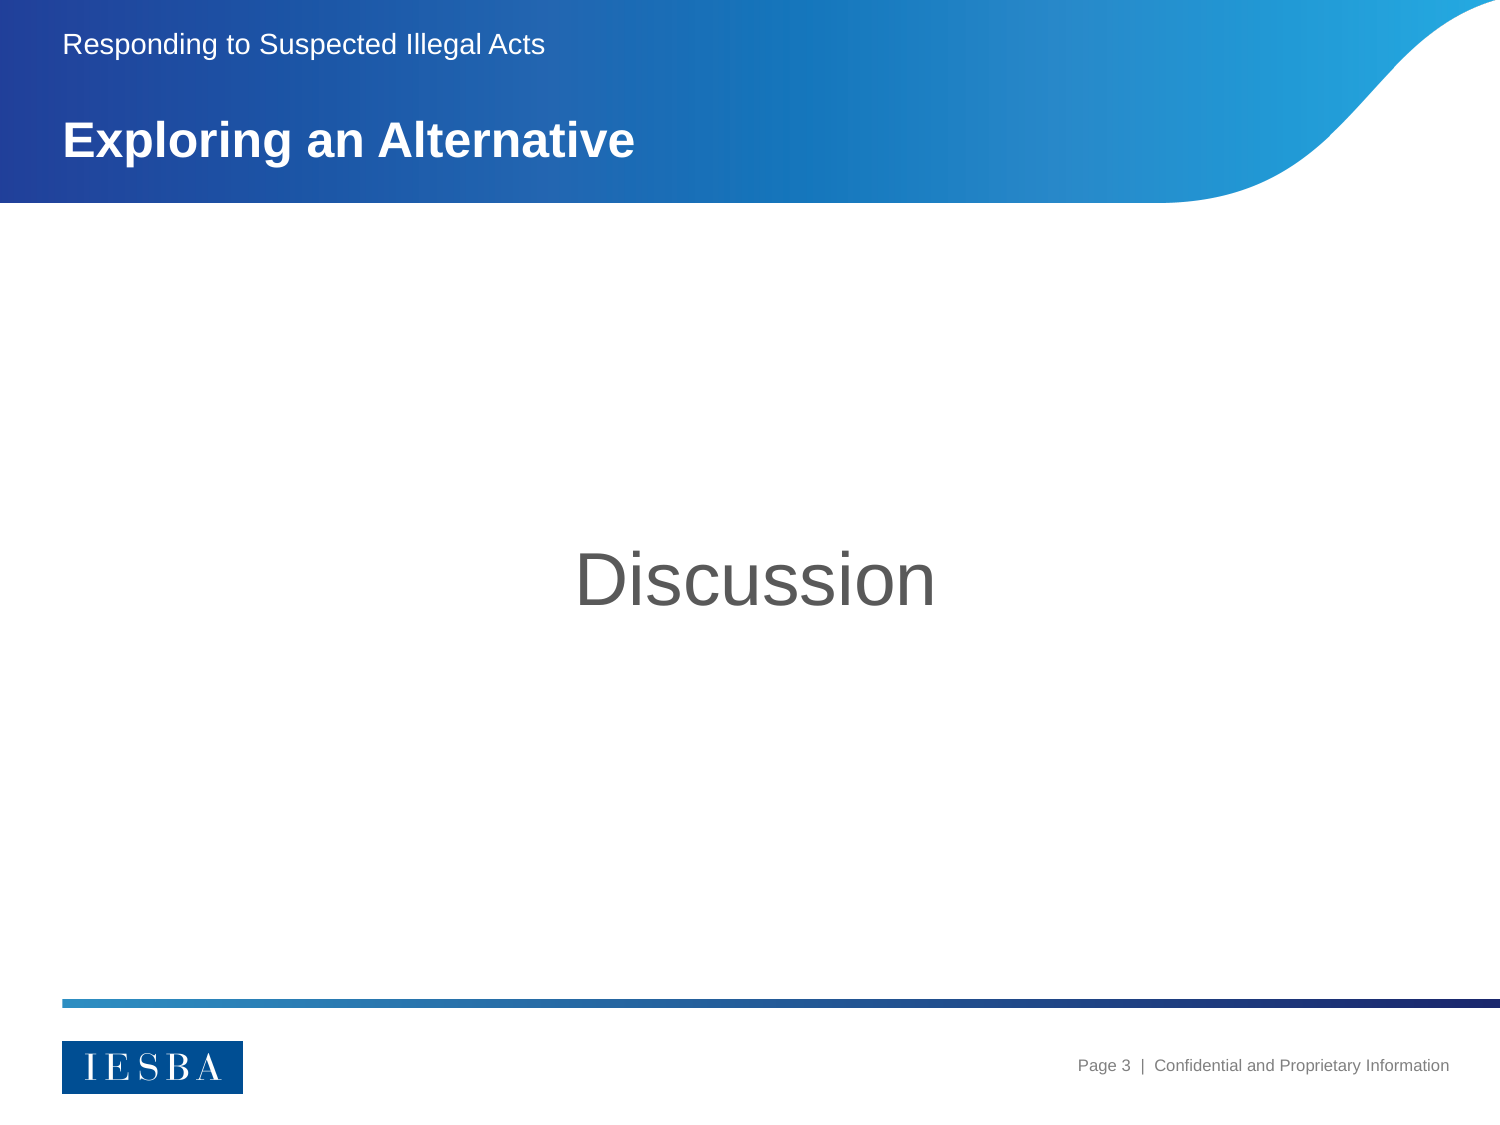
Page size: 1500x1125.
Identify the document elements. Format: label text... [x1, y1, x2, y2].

title Exploring an Alternative [62, 87, 1300, 188]
picture [0, 0, 1497, 203]
subtitle Responding to Suspected Illegal Acts [62, 24, 663, 63]
list Discussion [62, 237, 1450, 988]
picture [62, 1041, 243, 1094]
